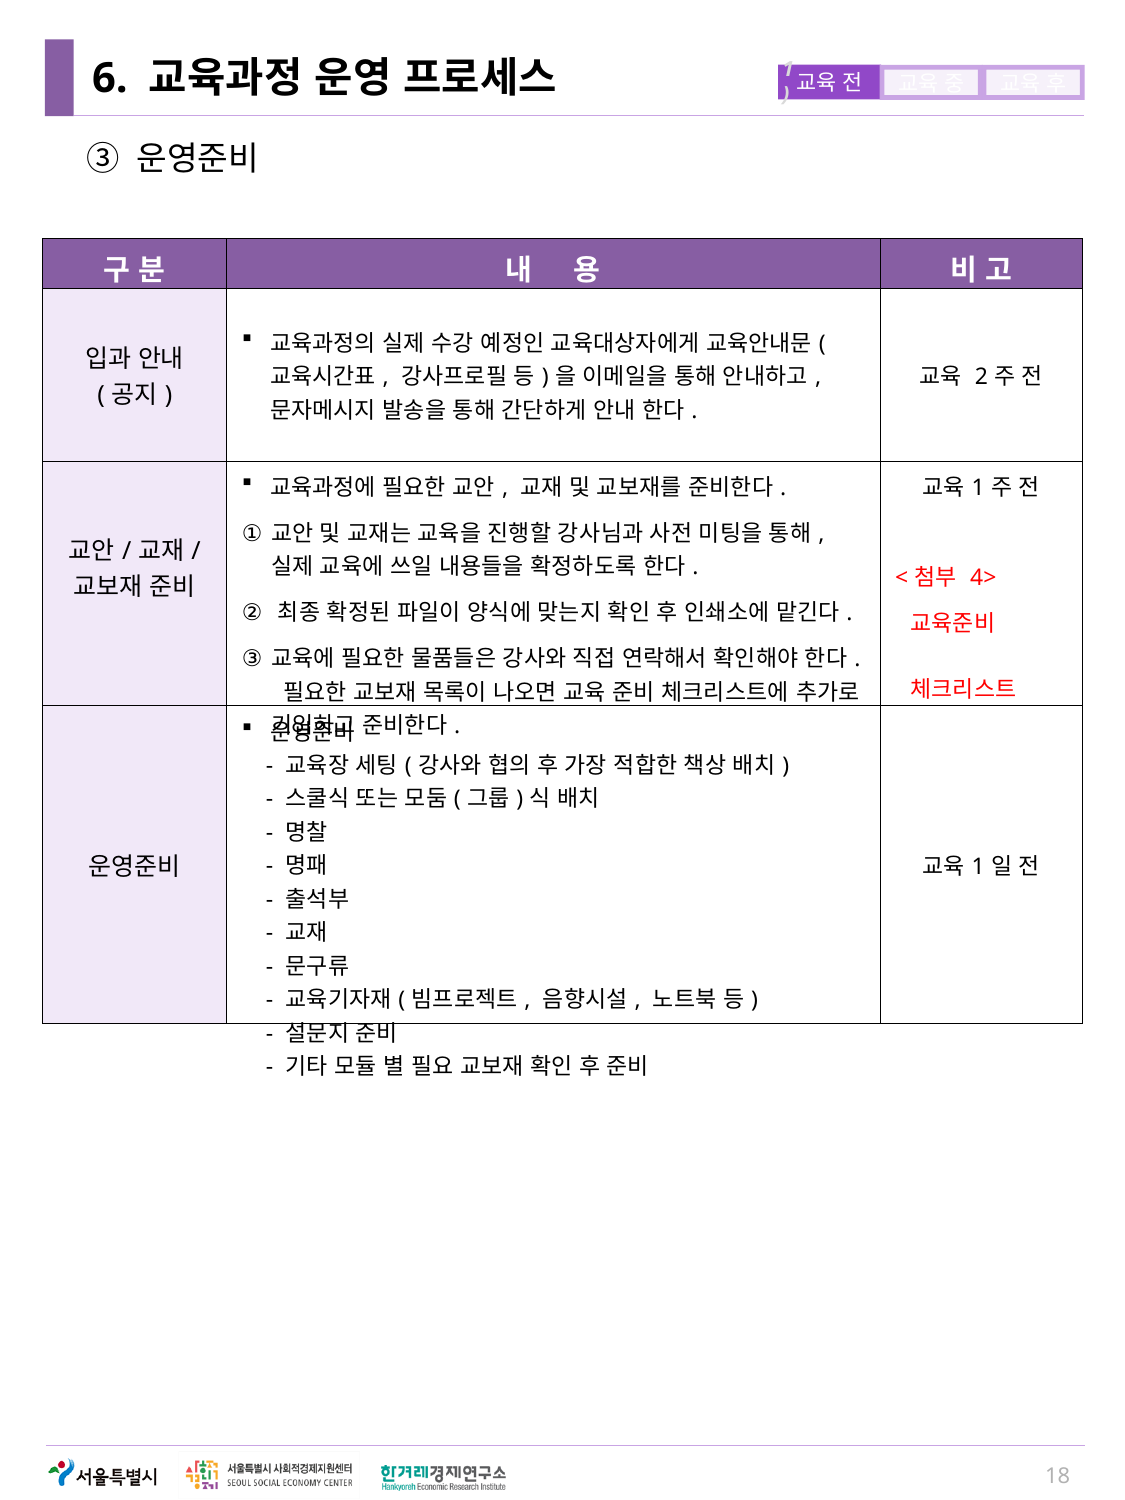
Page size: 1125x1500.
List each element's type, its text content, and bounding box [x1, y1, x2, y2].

table_cell 교육 2주 전 [881, 289, 1082, 461]
slide_number 18 [832, 1436, 1086, 1500]
title 6. 교육과정 운영 프로세스 [77, 49, 1034, 110]
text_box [780, 55, 1083, 98]
table_header 구 분 [43, 239, 226, 288]
table_cell 운영준비 [43, 706, 226, 1023]
picture [381, 1465, 506, 1491]
table_cell 교안/교재/ 교보재 준비 [43, 462, 226, 705]
table_cell 교육과정의 실제 수강 예정인 교육대상자에게 교육안내문(교육시간표, 강사프로필 등)을 이메일을 통해 안내하고, 문자메시지 발송을 통해 간단하게 안내 한다. [227, 289, 880, 461]
picture [48, 1457, 157, 1486]
table_cell 입과 안내 (공지) [43, 289, 226, 461]
table_cell 운영준비 - 교육장 세팅(강사와 협의 후 가장 적합한 책상 배치) - 스쿨식 또는 모둠(그룹)식 배치 - 명찰 - 명패 - 출석부 - 교재 - 문구류 - 교육기자재(빔프로젝트, 음향시설, 노트북 등) - 설문지 준비 - 기타 모듈 별 필요 교보재 확인 후 준비 [227, 706, 880, 1023]
table_header 비 고 [881, 239, 1082, 288]
picture [178, 1451, 360, 1499]
table_cell 교육과정에 필요한 교안, 교재 및 교보재를 준비한다. 교안 및 교재는 교육을 진행할 강사님과 사전 미팅을 통해, 실제 교육에 쓰일 내용들을 확정하도록 한다. 최종 확정된 파일이 양식에 맞는지 확인 후 인쇄소에 맡긴다. 교육에 필요한 물품들은 강사와 직접 연락해서 확인해야 한다. 필요한 교보재 목록이 나오면 교육 준비 체크리스트에 추가로 기입하고 준비한다. [227, 462, 880, 705]
table_cell 교육1일 전 [881, 706, 1082, 1023]
table_cell 교육1주 전 <첨부 4> 교육준비 체크리스트 [881, 462, 1082, 705]
table_header 내 용 [227, 239, 880, 288]
text_box ③ 운영준비 [71, 130, 274, 185]
